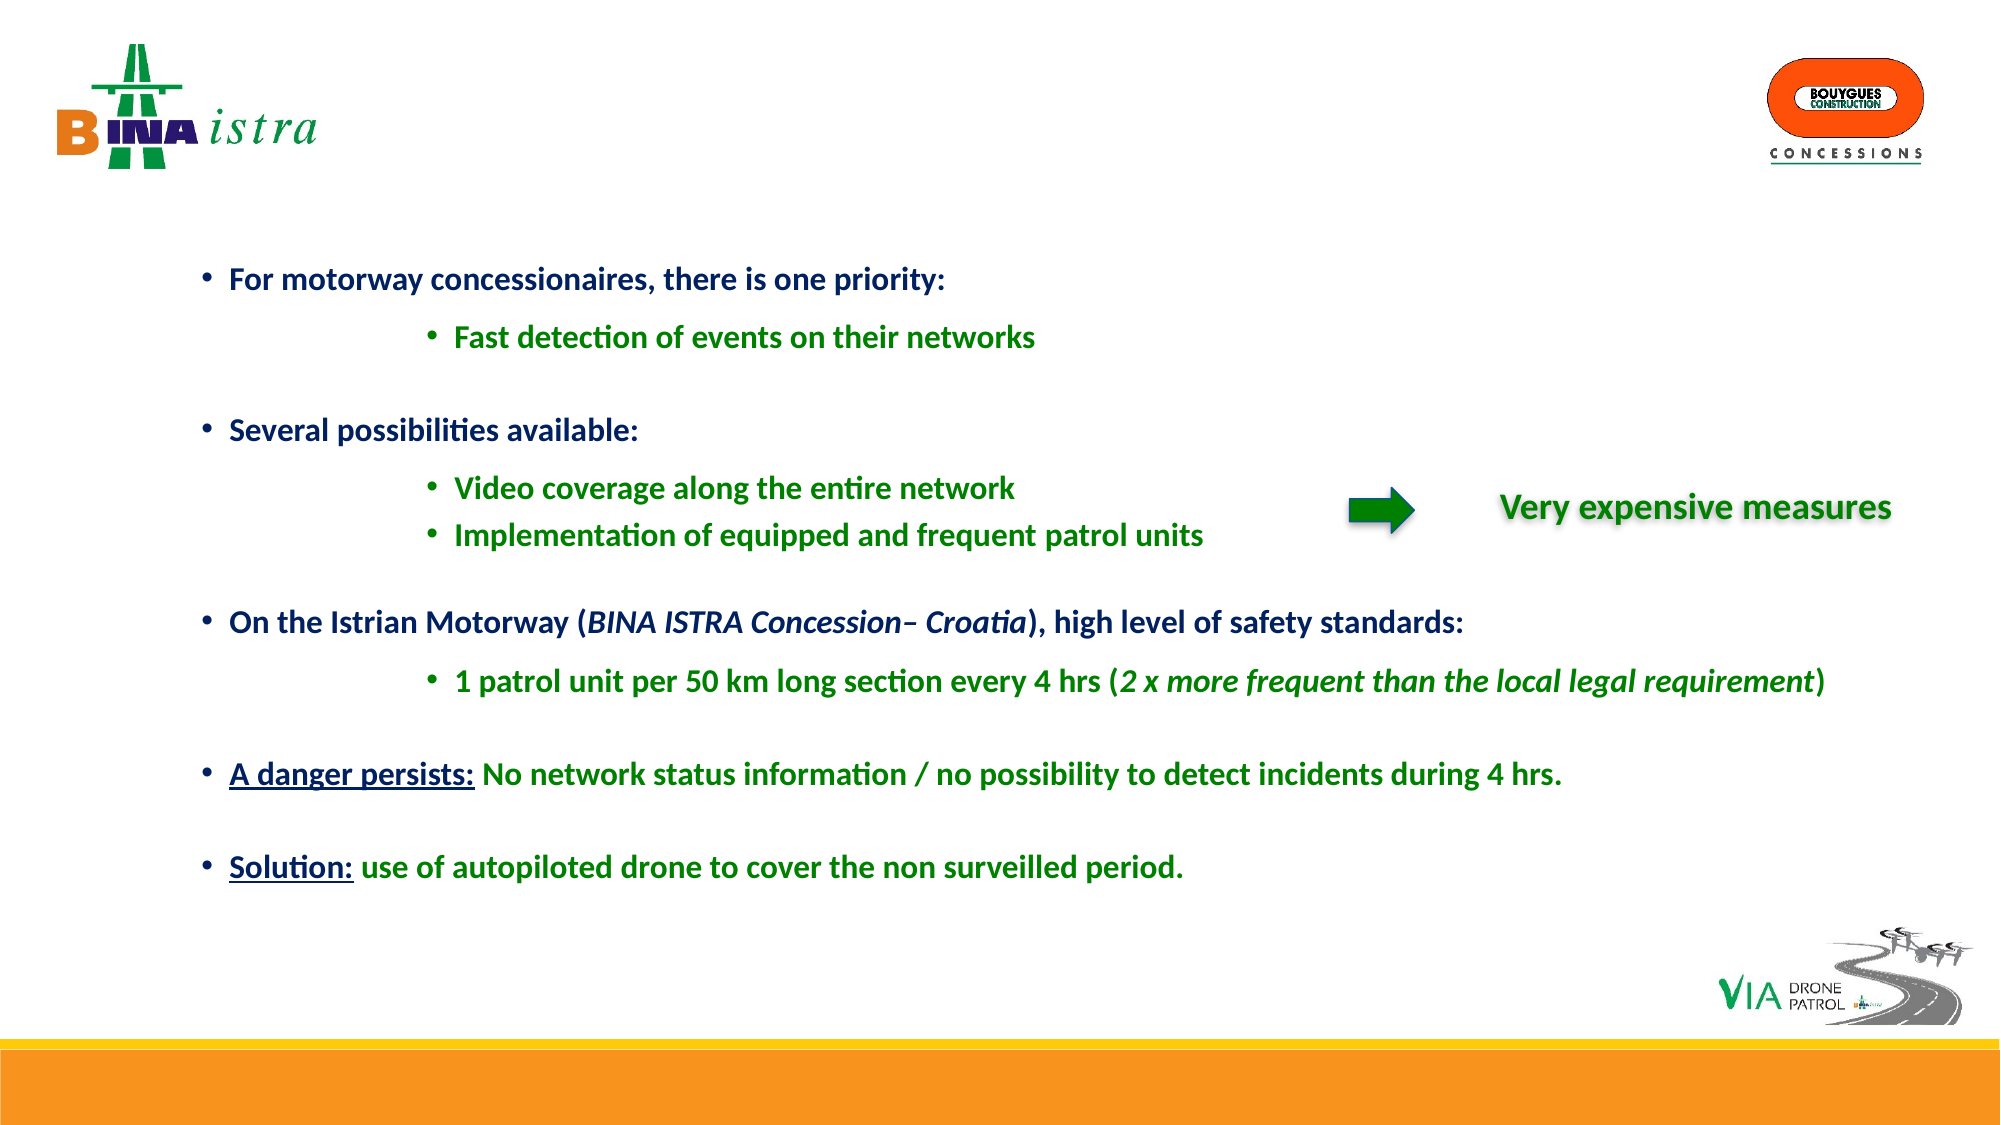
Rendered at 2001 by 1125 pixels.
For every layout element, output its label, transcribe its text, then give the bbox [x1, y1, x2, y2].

text_box [1349, 487, 1415, 534]
text_box For motorway concessionaires, there is one priority: Fast detection of events on their networks Several possibilities available: Video coverage along the entire network Implementation of equipped and frequent patrol units On the Istrian Motorway (BINA ISTRA Concession– Croatia), high level of safety standards: 1 patrol unit per 50 km long section every 4 hrs (2 x more frequent than the local legal requirement) A danger persists: No network status information / no possibility to detect incidents during 4 hrs. Solution: use of autopiloted drone to cover the non surveilled period. [186, 202, 1872, 901]
picture [1711, 916, 1980, 1031]
text_box Very expensive measures [1483, 475, 1909, 534]
picture [1767, 57, 1924, 170]
picture [56, 44, 316, 170]
